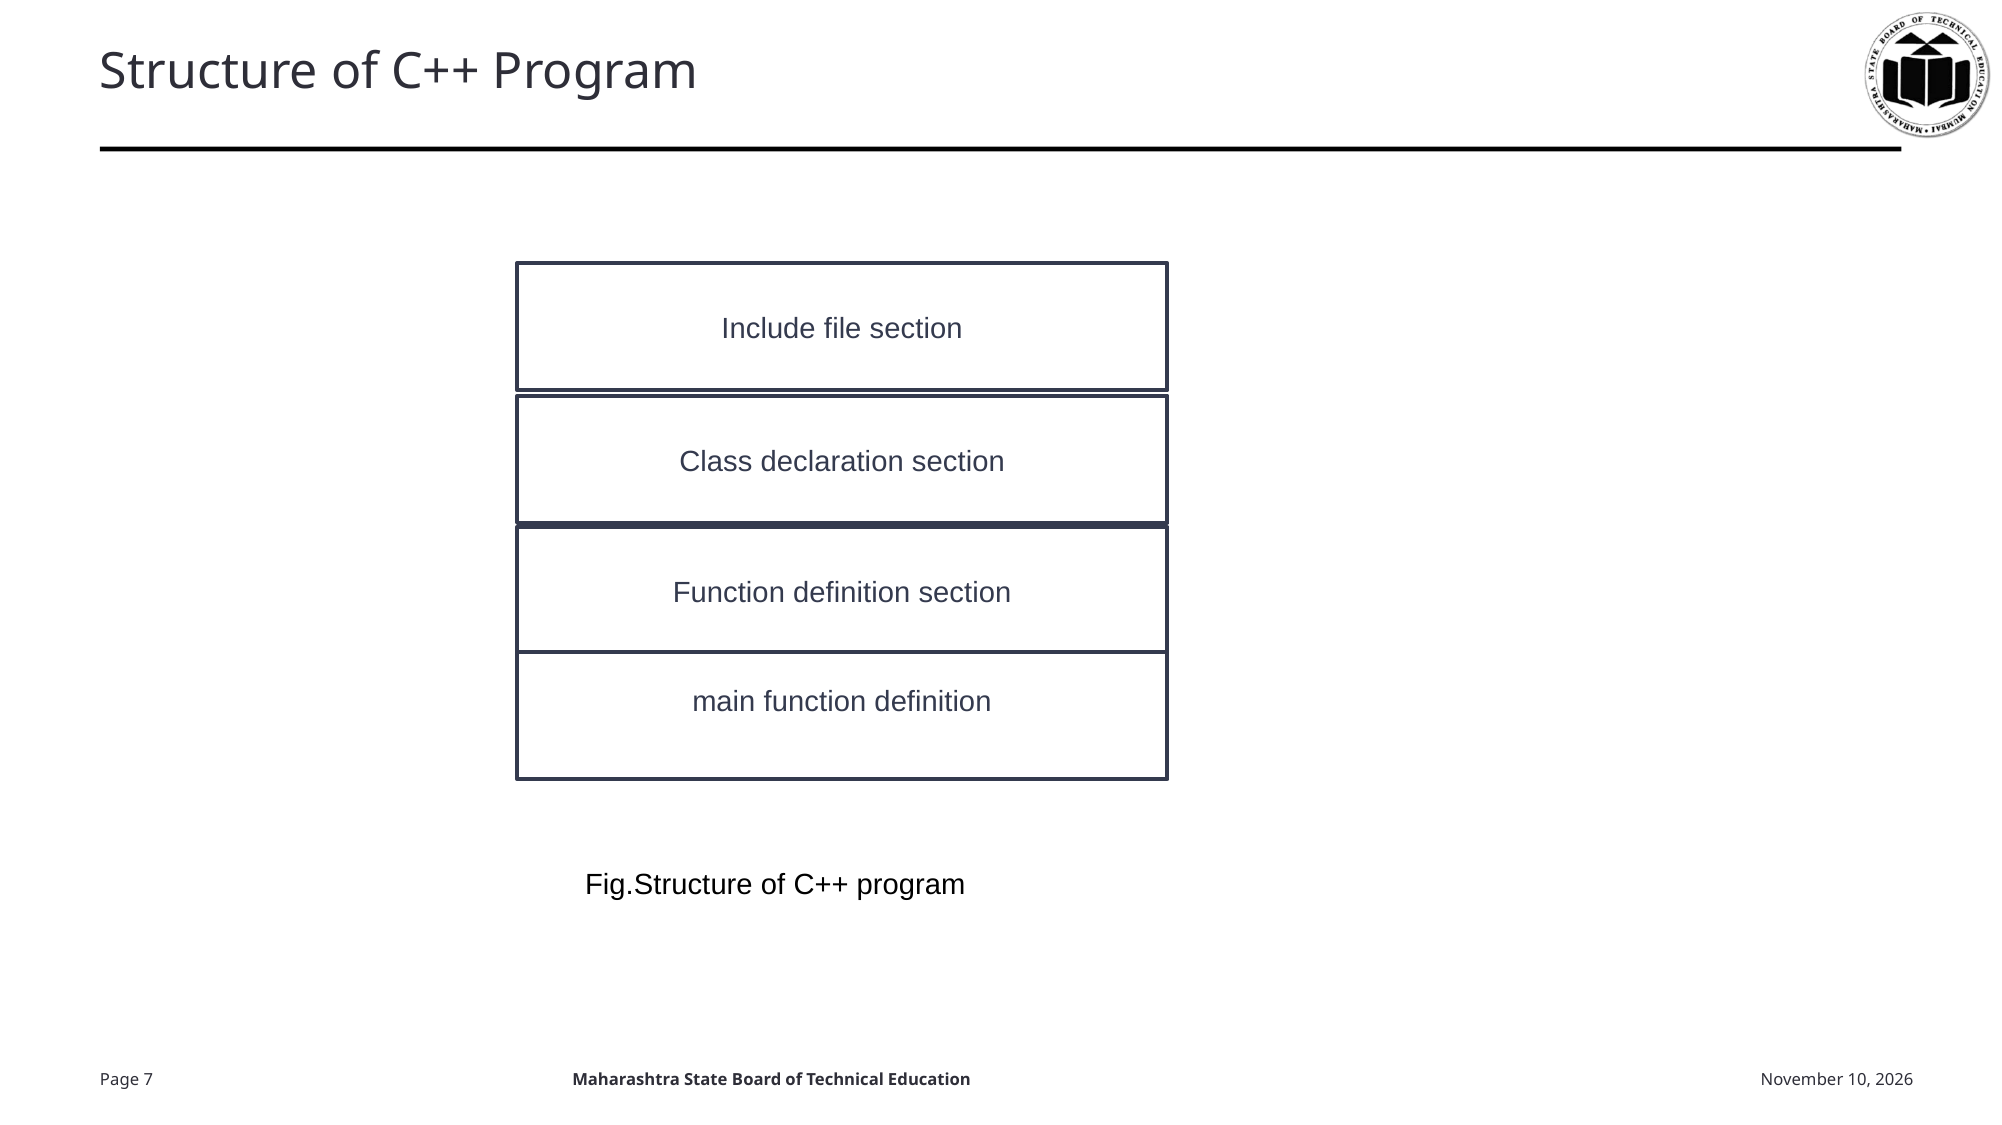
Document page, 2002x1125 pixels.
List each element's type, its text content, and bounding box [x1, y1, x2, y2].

picture [1852, 0, 2001, 149]
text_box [516, 651, 1168, 780]
text_box Class declaration section [517, 395, 1168, 523]
text_box Function definition section [517, 526, 1168, 650]
text_box Include file section [517, 263, 1168, 391]
text_box Fig.Structure of C++ program [570, 857, 1115, 908]
title Structure of C++ Program [99, 48, 1901, 145]
